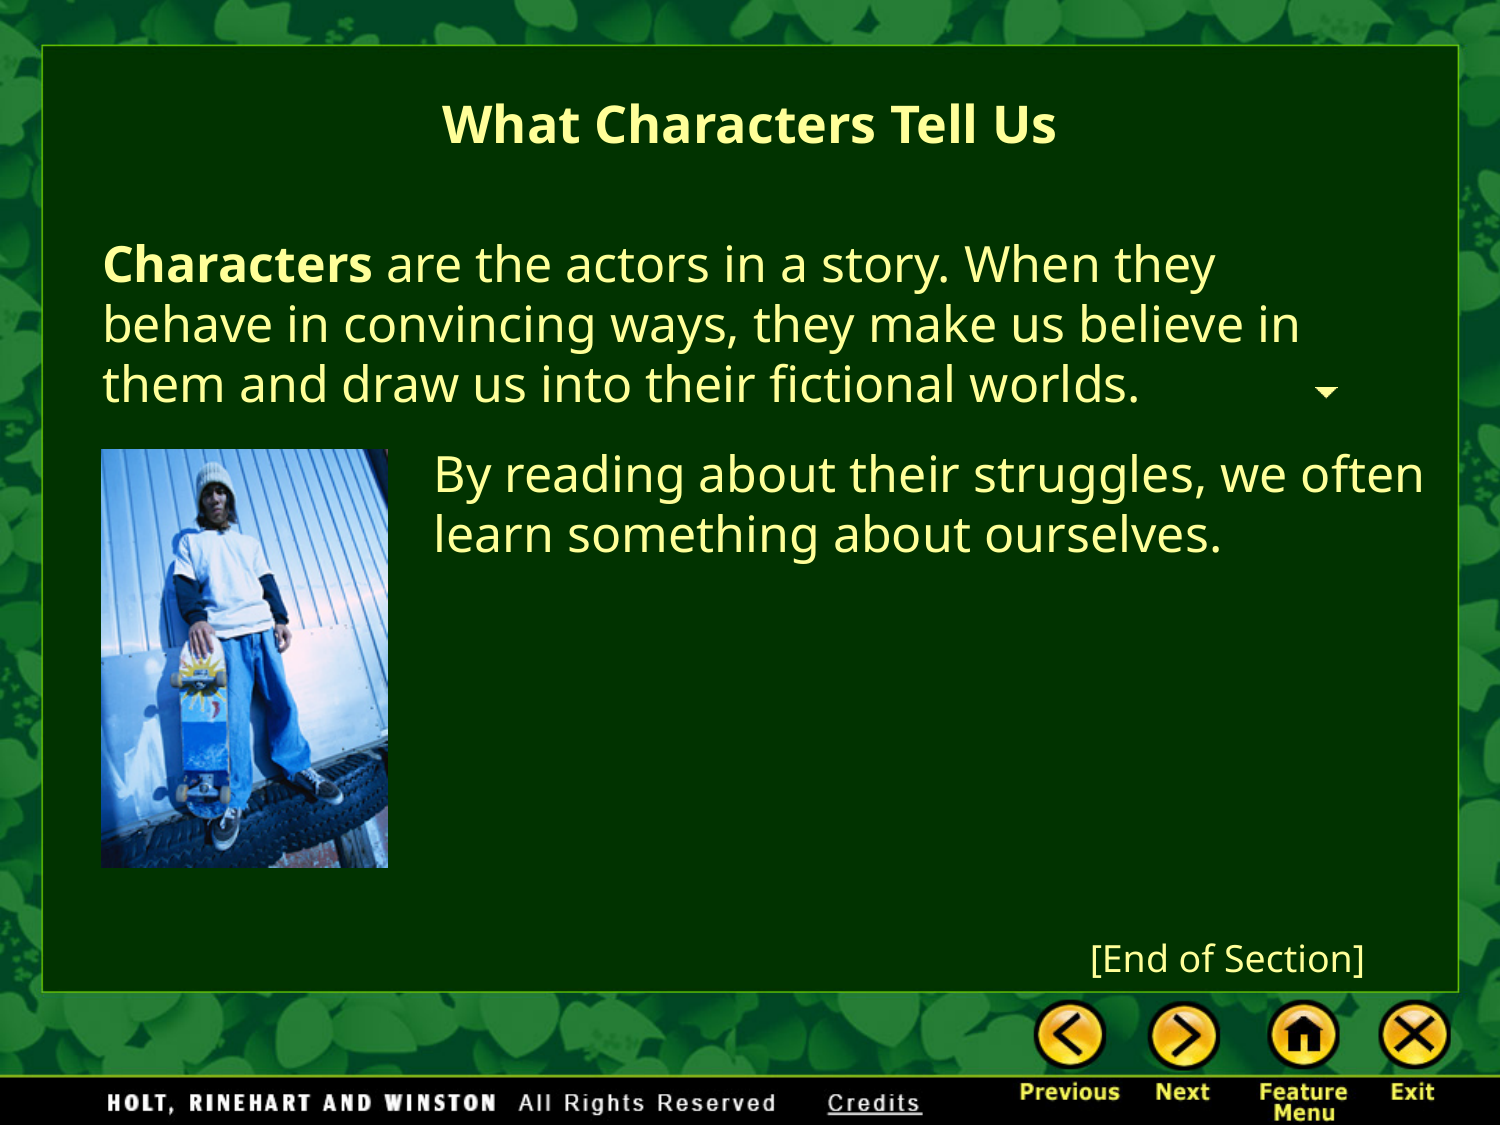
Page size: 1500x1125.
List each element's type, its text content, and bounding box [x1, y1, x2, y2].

picture [0, 0, 1500, 1125]
title What Characters Tell Us [74, 57, 1426, 188]
text_box [End of Section] [1074, 927, 1413, 987]
text_box By reading about their struggles, we often learn something about ourselves. [399, 434, 1463, 570]
text_box Characters are the actors in a story. When they behave in convincing ways, they make us believe in them and draw us into their fictional worlds. [87, 224, 1413, 420]
